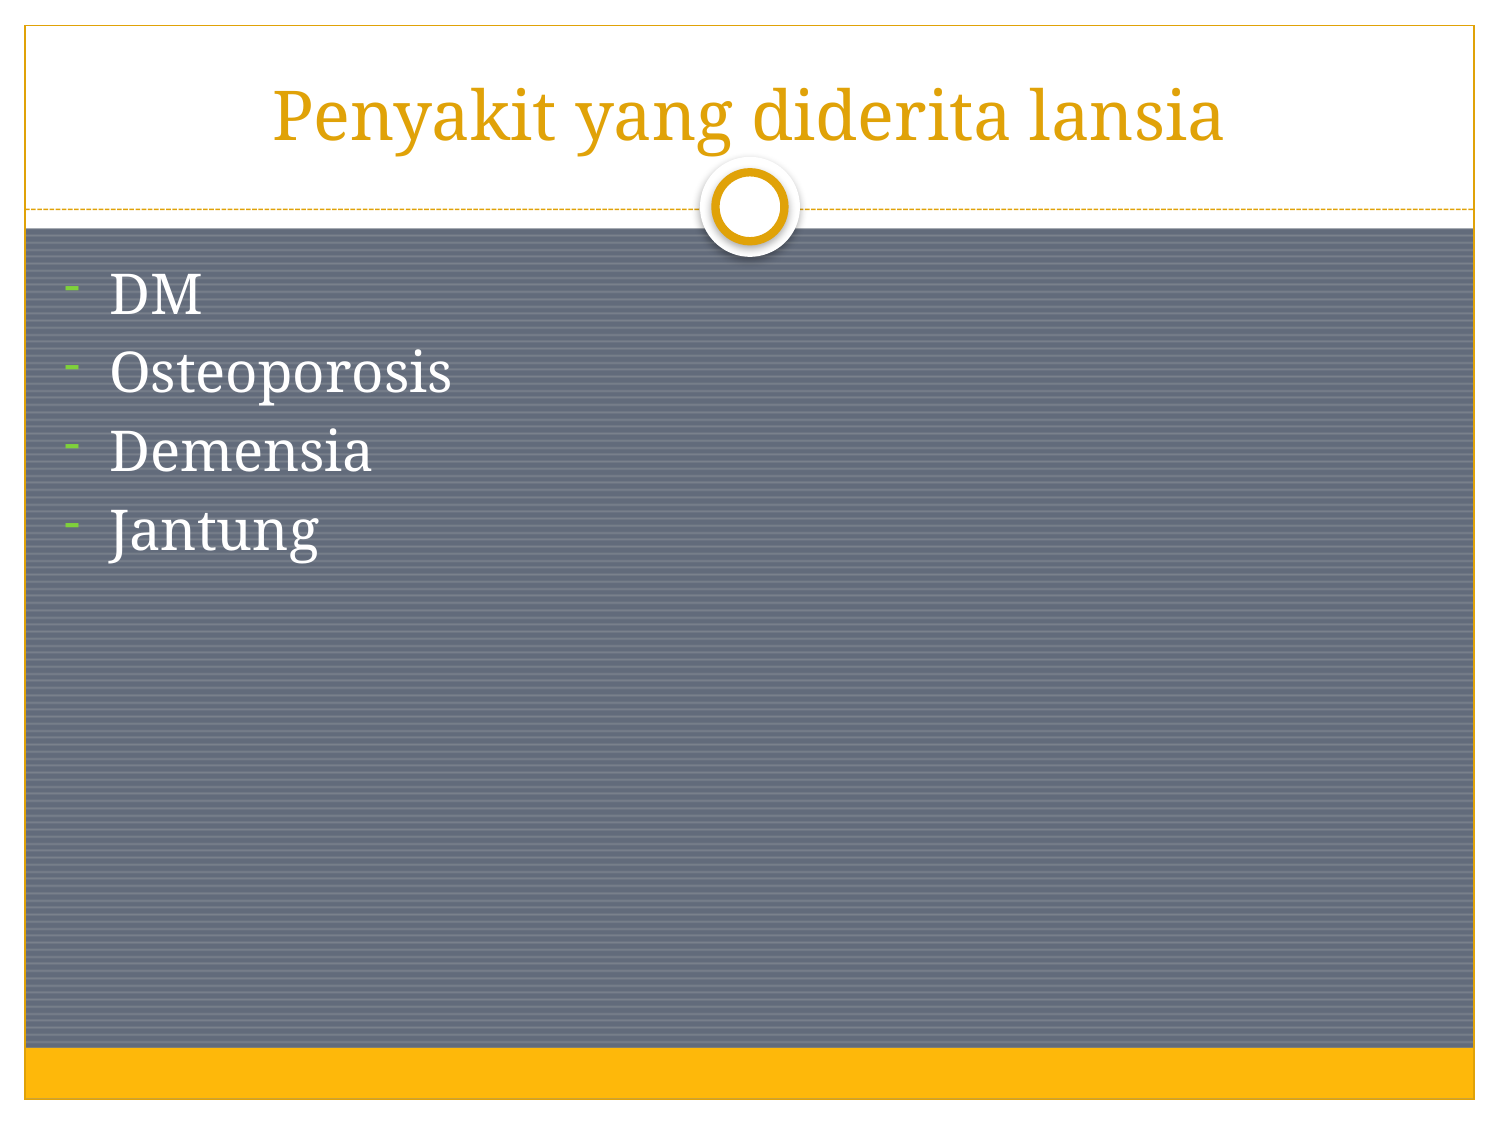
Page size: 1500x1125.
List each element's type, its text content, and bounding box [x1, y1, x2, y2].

title Penyakit yang diderita lansia [49, 37, 1450, 162]
list DM Osteoporosis Demensia Jantung [49, 250, 1445, 1001]
